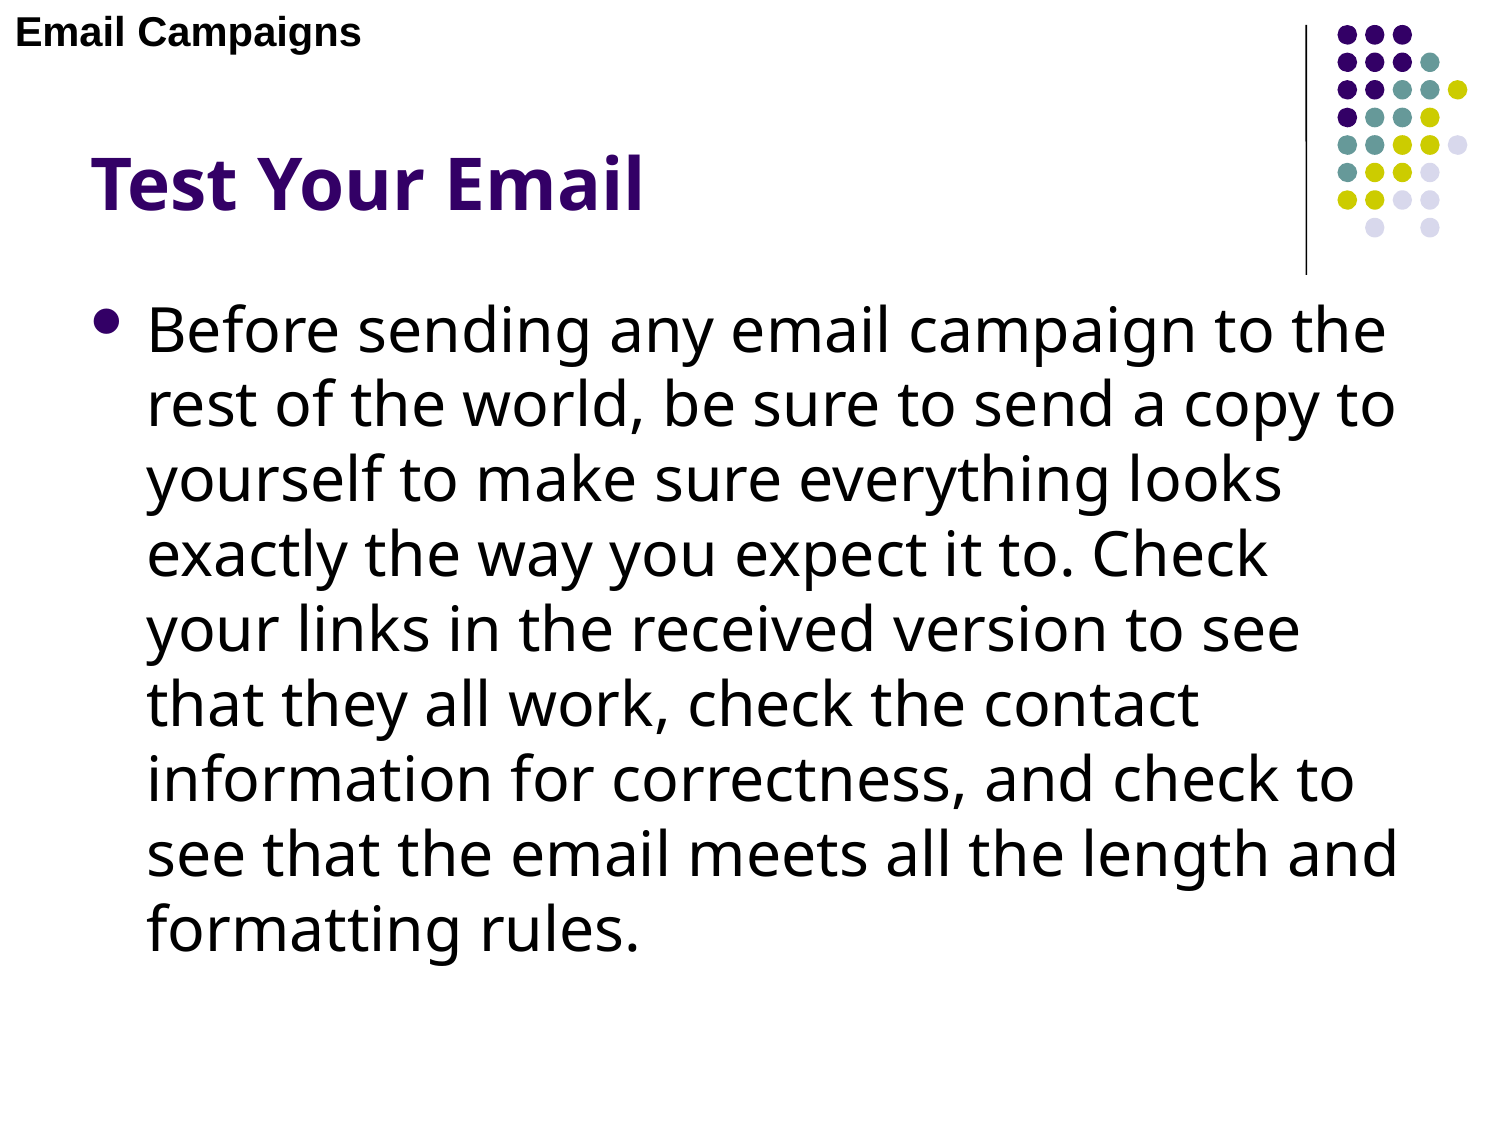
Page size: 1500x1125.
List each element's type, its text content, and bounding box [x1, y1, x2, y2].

list Before sending any email campaign to the rest of the world, be sure to send a copy to yourself to make sure everything looks exactly the way you expect it to. Check your links in the received version to see that they all work, check the contact information for correctness, and check to see that the email meets all the length and formatting rules. [75, 282, 1425, 1006]
title Test Your Email [75, 125, 1313, 233]
text_box Email Campaigns [0, 0, 389, 63]
